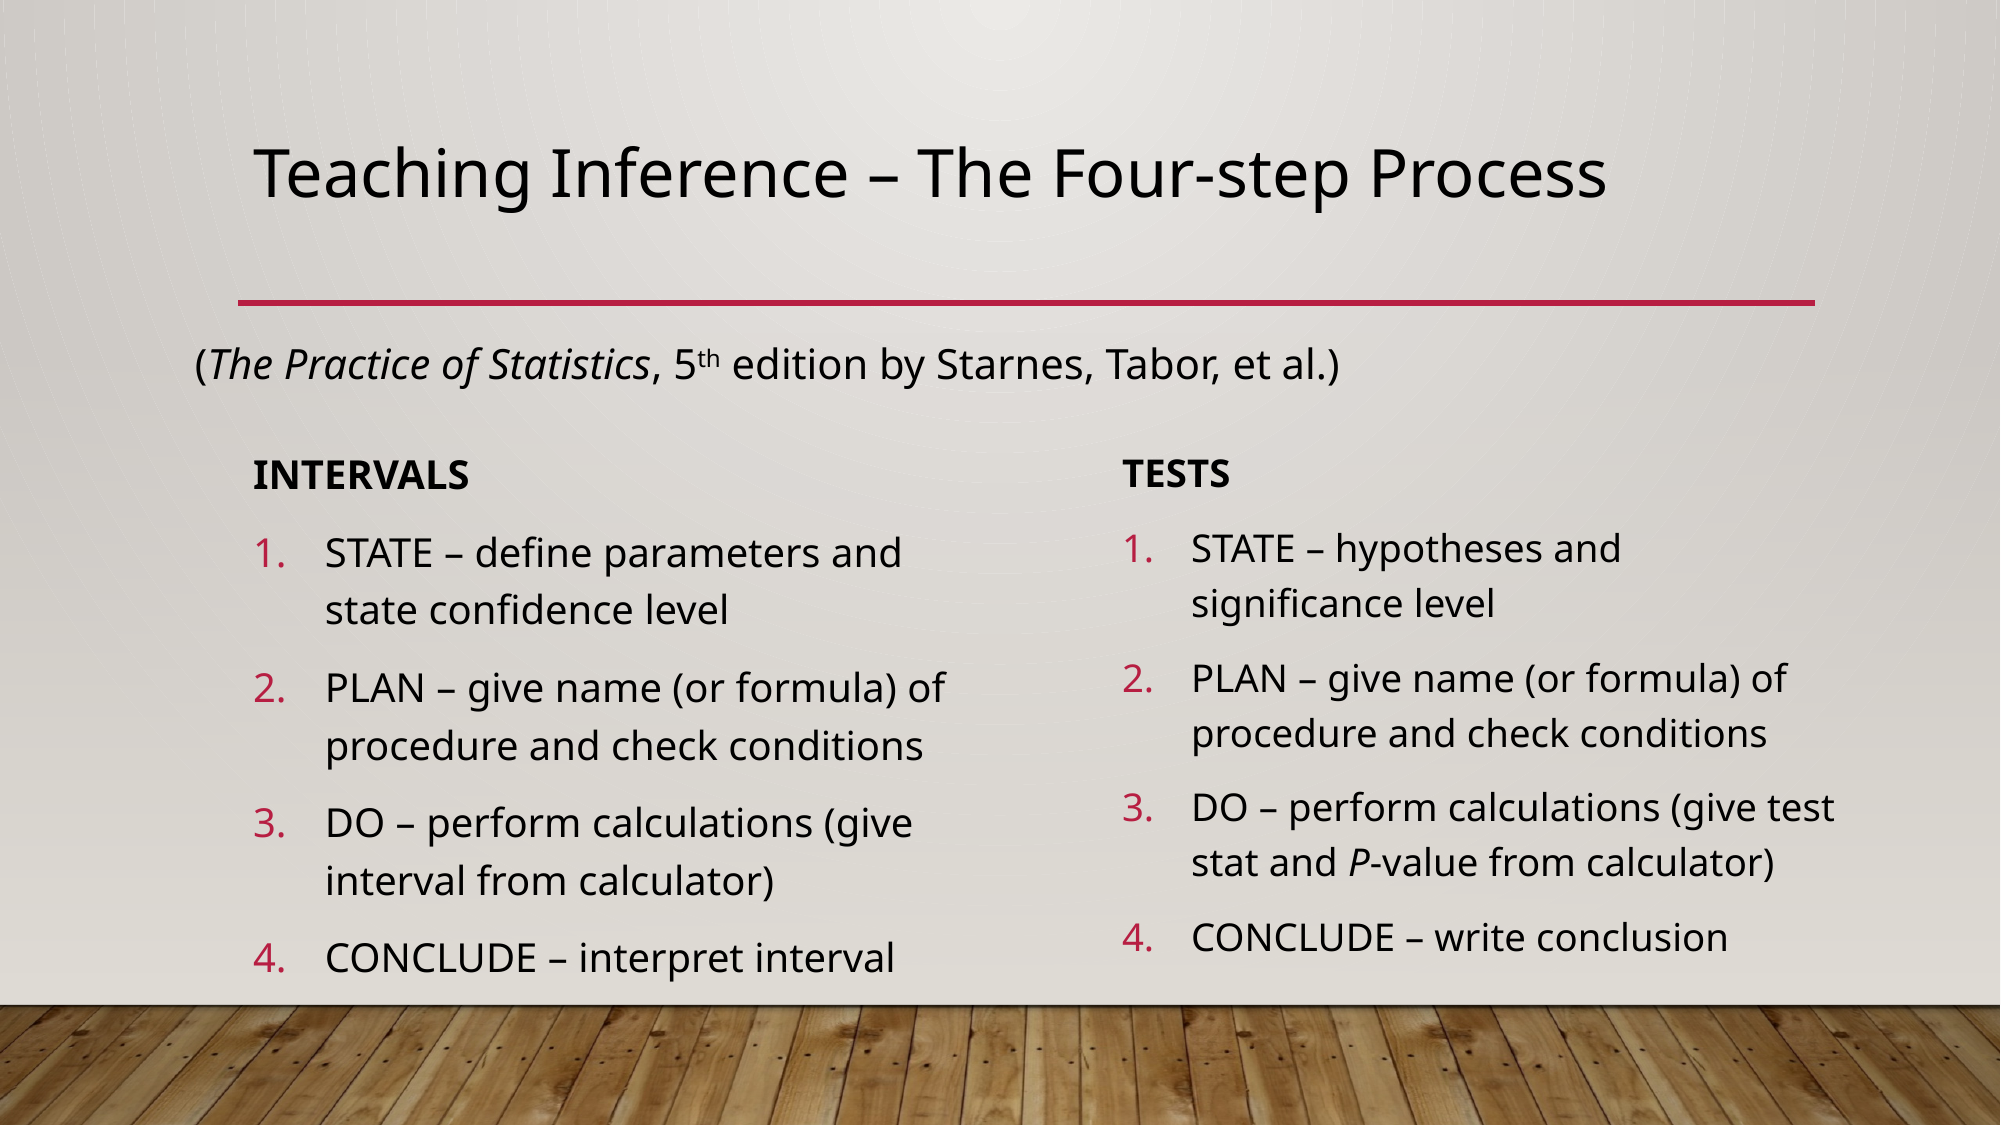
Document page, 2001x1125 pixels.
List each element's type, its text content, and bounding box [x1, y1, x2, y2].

title Teaching Inference – The Four-step Process [238, 131, 1814, 305]
list INTERVALS STATE – define parameters and state confidence level PLAN – give name (or formula) of procedure and check conditions DO – perform calculations (give interval from calculator) CONCLUDE – interpret interval [238, 446, 1014, 994]
text_box (The Practice of Statistics, 5th edition by Starnes, Tabor, et al.) [180, 330, 1355, 446]
text_box TESTS STATE – hypotheses and significance level PLAN – give name (or formula) of procedure and check conditions DO – perform calculations (give test stat and P-value from calculator) CONCLUDE – write conclusion [1107, 432, 1854, 994]
picture [0, 1005, 2000, 1125]
